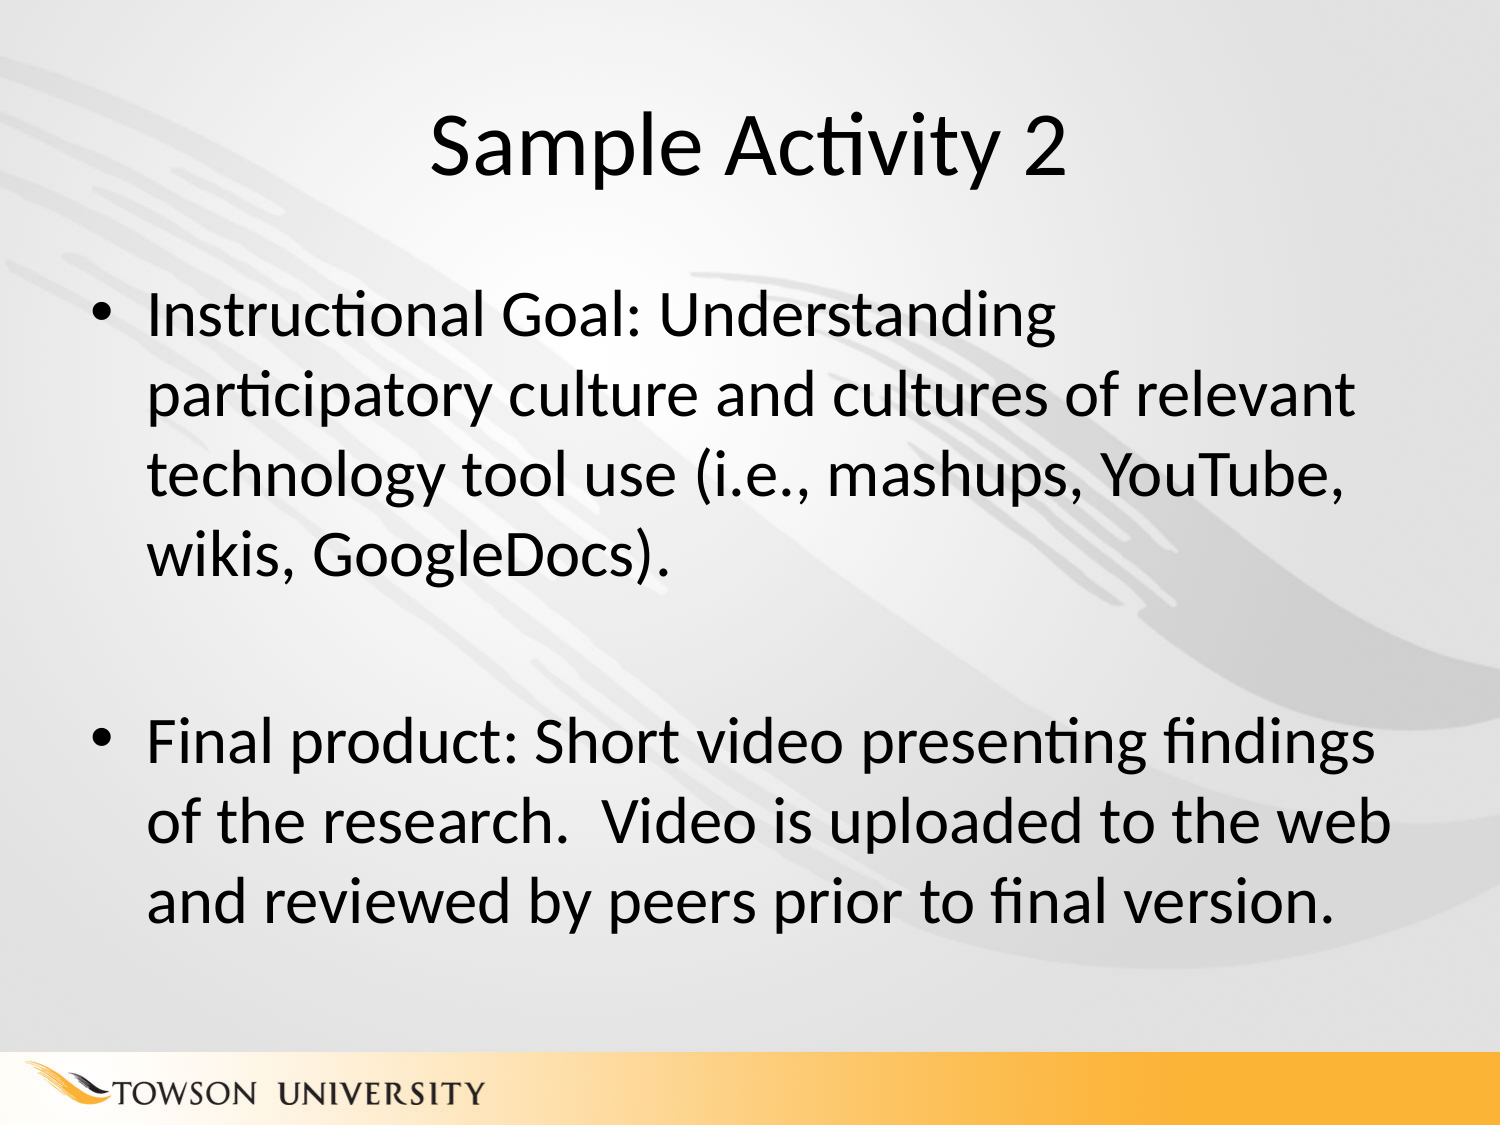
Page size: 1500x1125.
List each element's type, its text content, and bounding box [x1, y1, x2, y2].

picture [0, 0, 1500, 1125]
list Instructional Goal: Understanding participatory culture and cultures of relevant technology tool use (i.e., mashups, YouTube, wikis, GoogleDocs). Final product: Short video presenting findings of the research. Video is uploaded to the web and reviewed by peers prior to final version. [75, 262, 1425, 1005]
title Sample Activity 2 [75, 45, 1425, 233]
